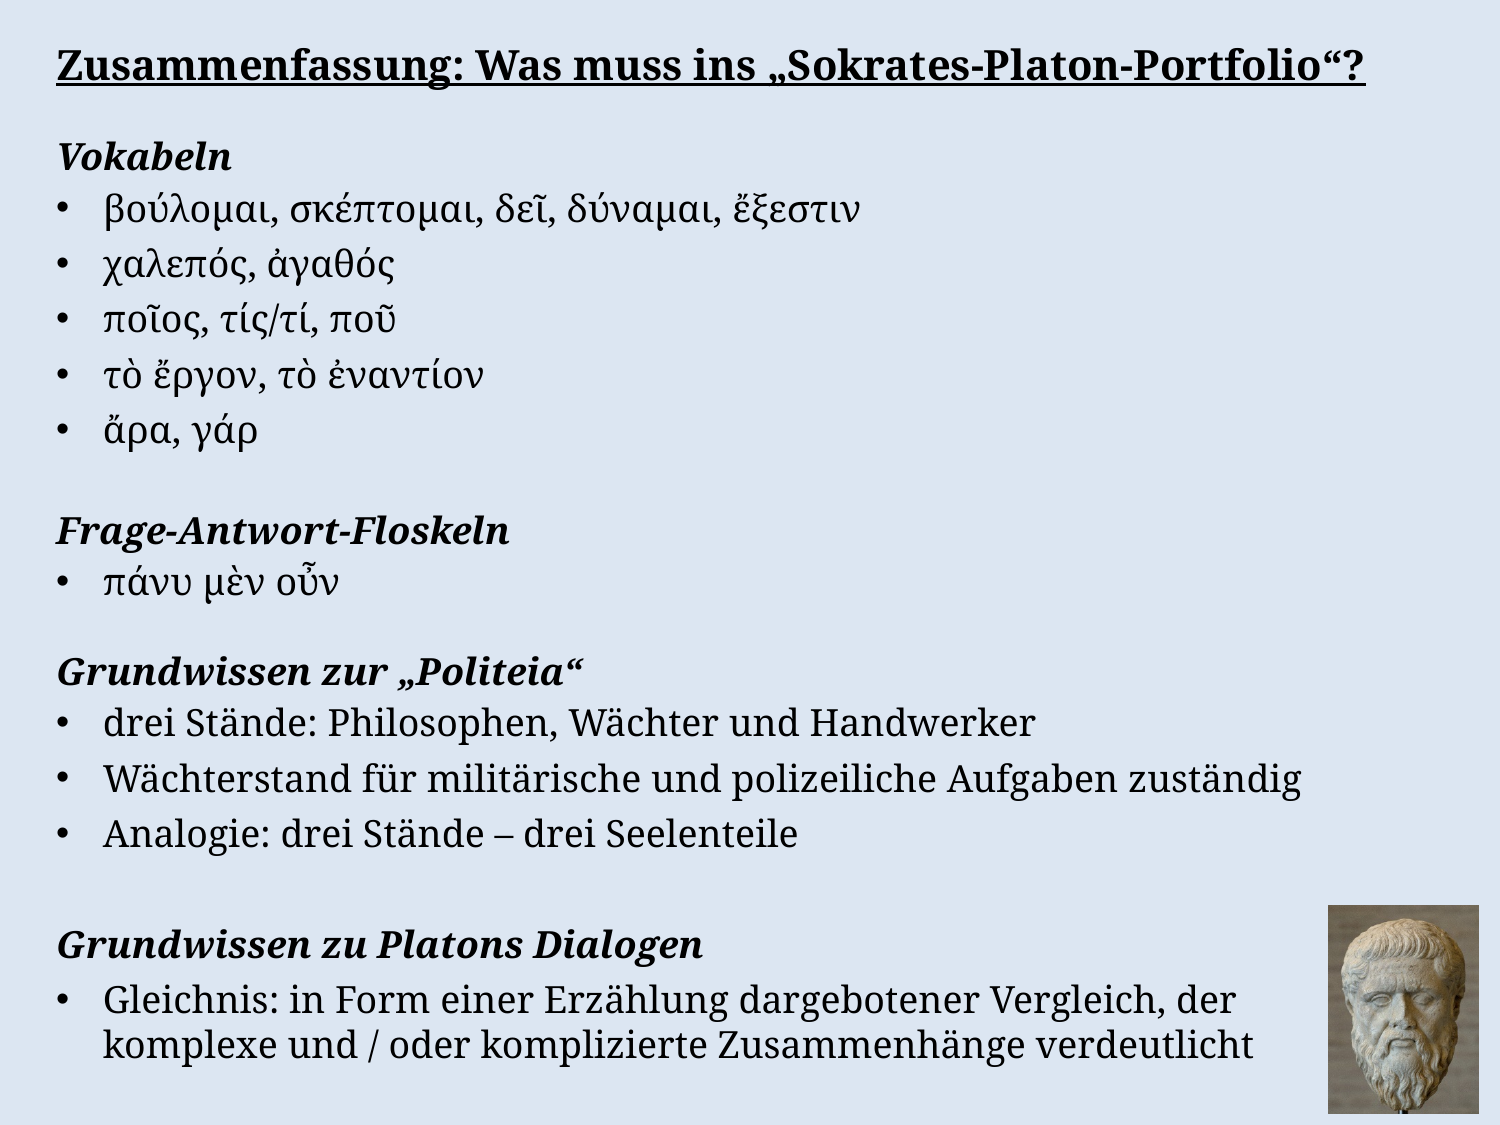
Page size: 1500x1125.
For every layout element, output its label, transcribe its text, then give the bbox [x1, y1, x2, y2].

text_box Zusammenfassung: Was muss ins „Sokrates-Platon-Portfolio“? Vokabeln βούλομαι, σκέπτομαι, δεῖ, δύναμαι, ἔξεστιν χαλεπός, ἀγαθός ποῖος, τίς/τί, ποῦ τὸ ἔργον, τὸ ἐναντίον ἄρα, γάρ Frage-Antwort-Floskeln πάνυ μὲν οὖν Grundwissen zur „Politeia“ drei Stände: Philosophen, Wächter und Handwerker Wächterstand für militärische und polizeiliche Aufgaben zuständig Analogie: drei Stände – drei Seelenteile Grundwissen zu Platons Dialogen Gleichnis: in Form einer Erzählung dargebotener Vergleich, der komplexe und / oder komplizierte Zusammenhänge verdeutlicht [41, 30, 1479, 1074]
picture [1328, 904, 1479, 1114]
